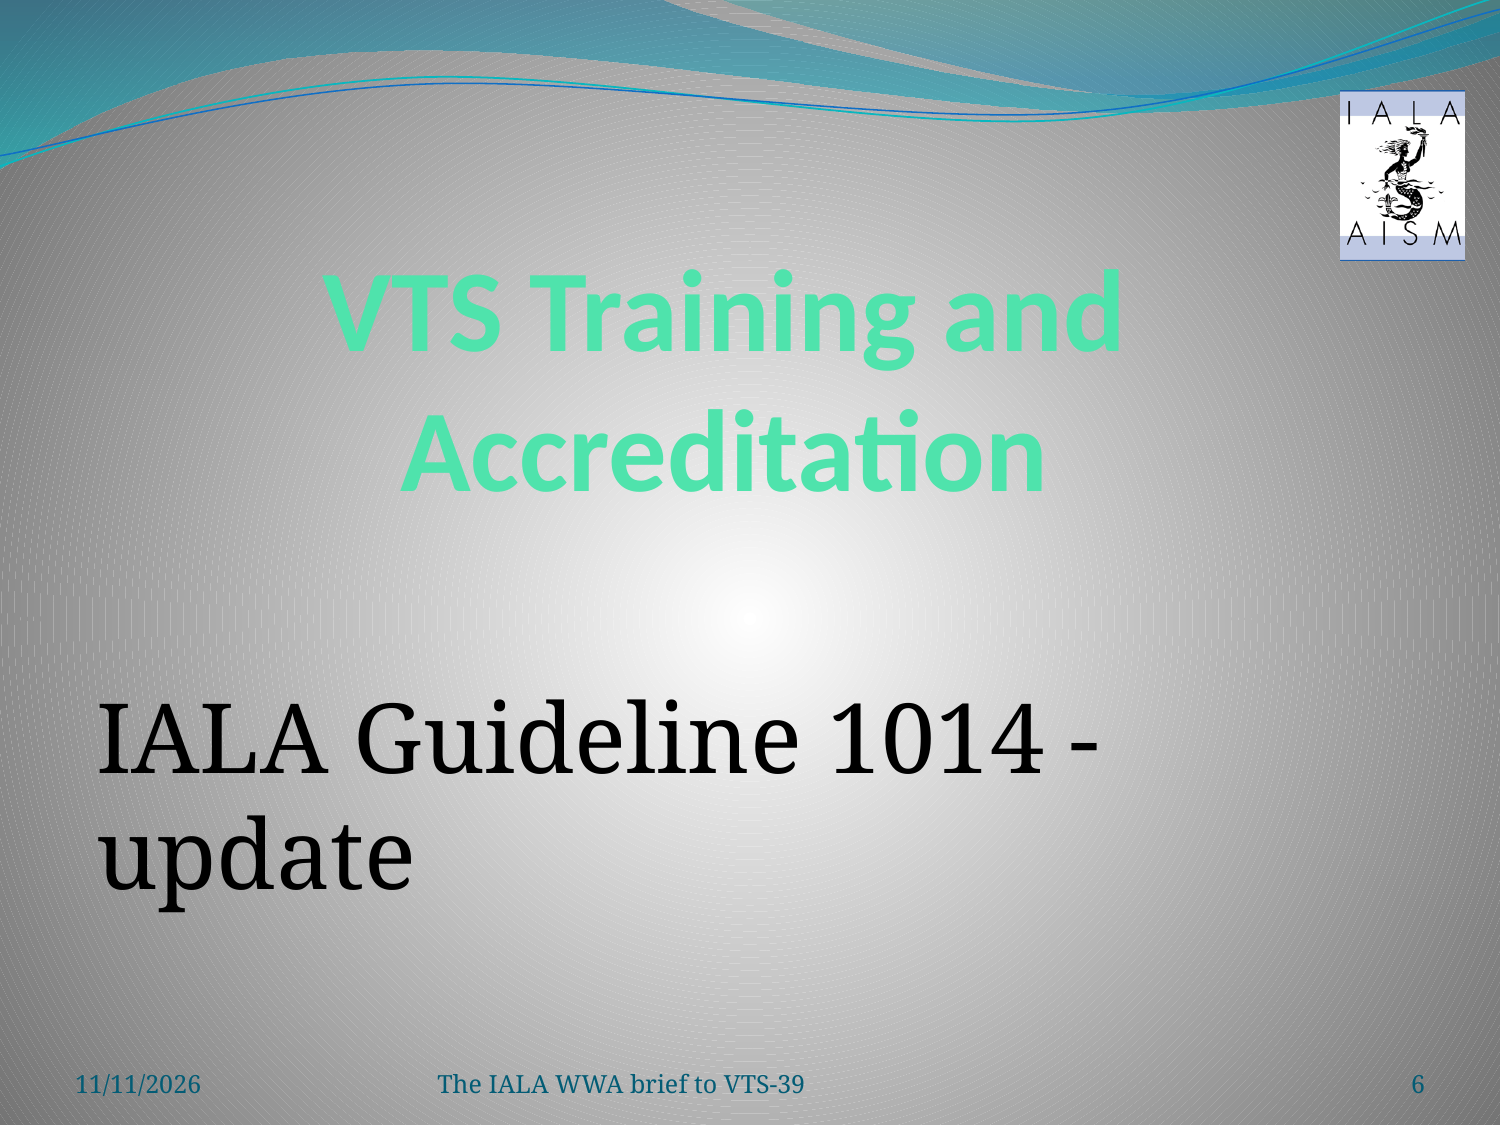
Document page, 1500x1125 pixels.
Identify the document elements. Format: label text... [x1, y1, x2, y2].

list IALA Guideline 1014 - update [88, 668, 1364, 917]
picture [1340, 90, 1465, 261]
slide_number 6 [1299, 1042, 1425, 1103]
title VTS Training and Accreditation [86, 216, 1362, 516]
footer The IALA WWA brief to VTS-39 [437, 1042, 988, 1103]
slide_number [75, 1042, 425, 1103]
